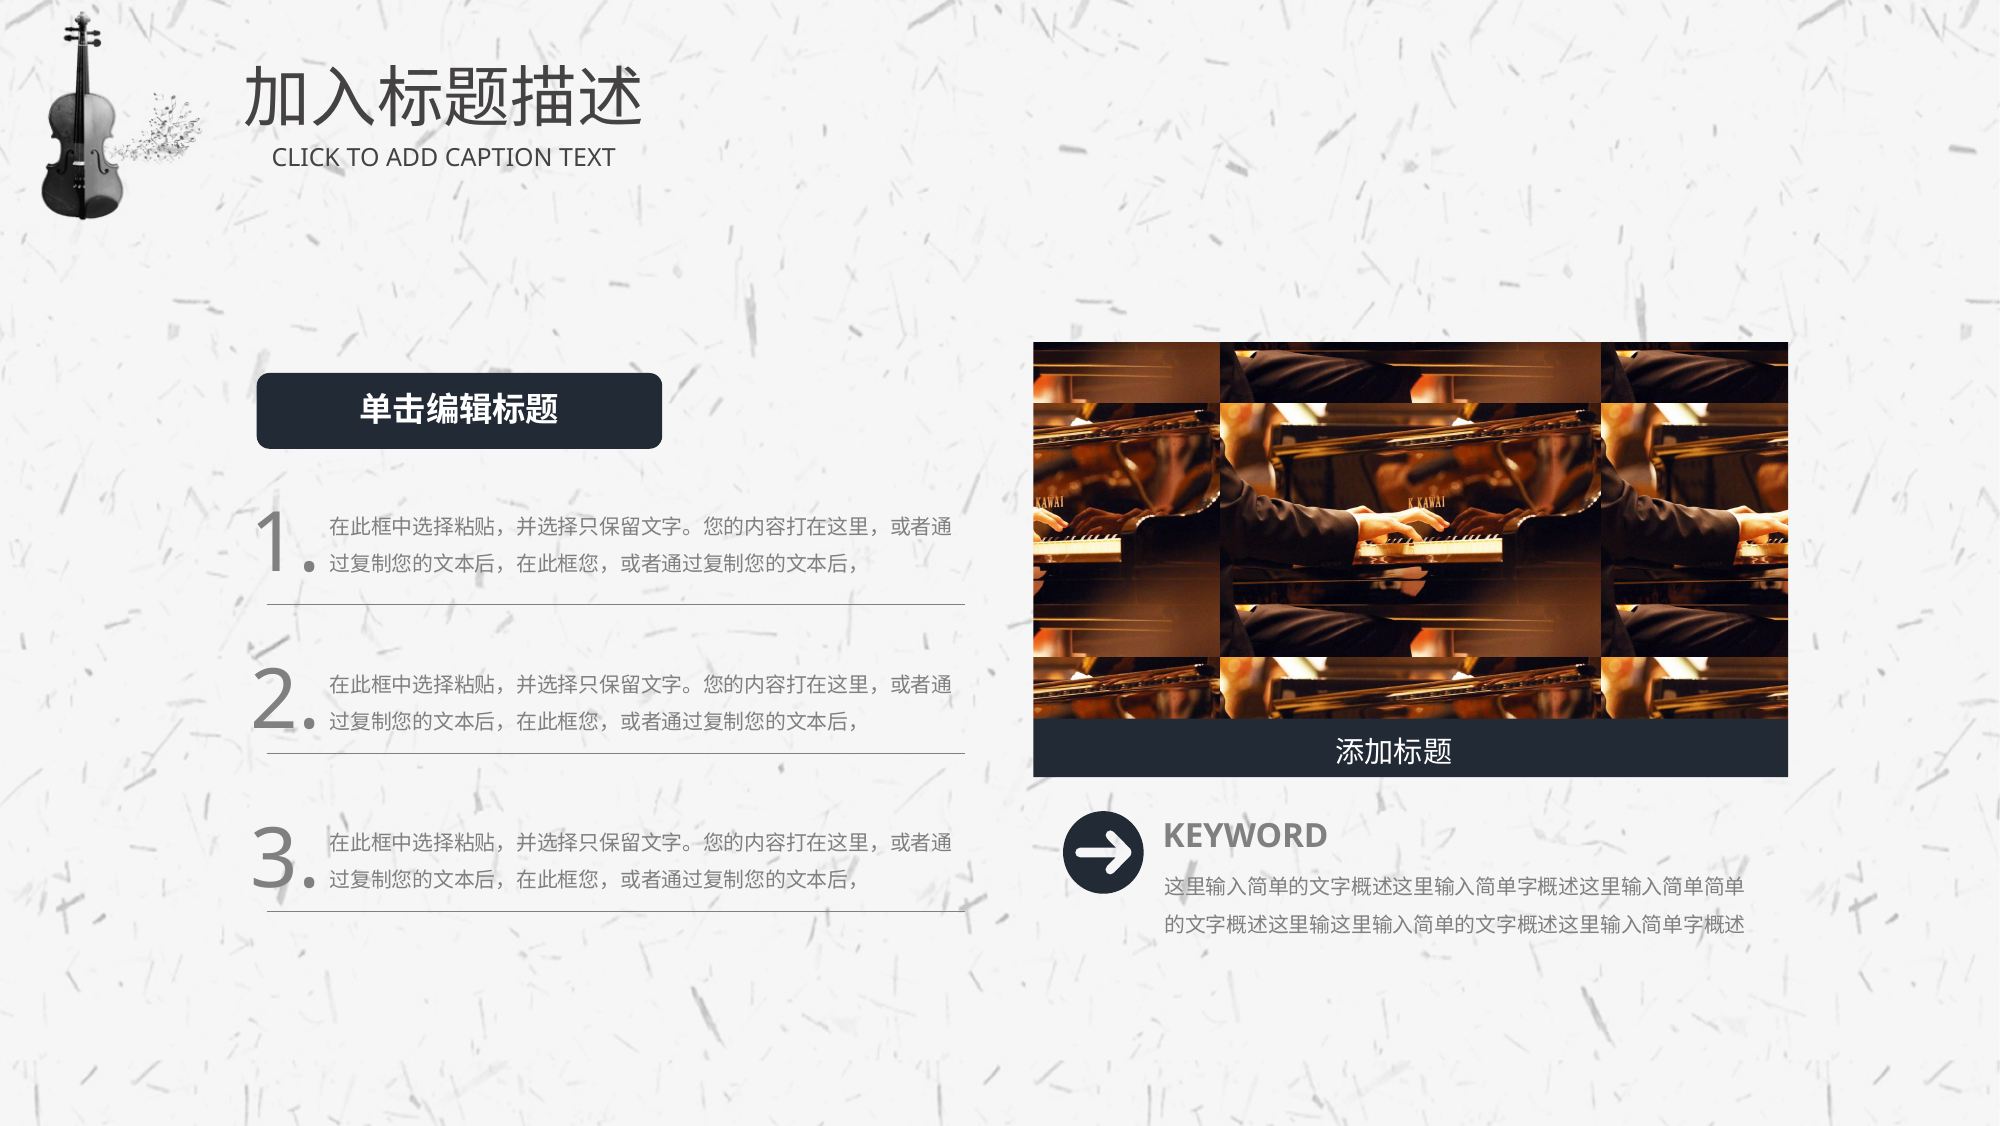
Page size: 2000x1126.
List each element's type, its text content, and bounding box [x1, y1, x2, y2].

text_box 在此框中选择粘贴，并选择只保留文字。您的内容打在这里，或者通过复制您的文本后，在此框您，或者通过复制您的文本后， [321, 813, 966, 897]
text_box 在此框中选择粘贴，并选择只保留文字。您的内容打在这里，或者通过复制您的文本后，在此框您，或者通过复制您的文本后， [321, 655, 966, 739]
text_box 1. [242, 483, 334, 592]
text_box 在此框中选择粘贴，并选择只保留文字。您的内容打在这里，或者通过复制您的文本后，在此框您，或者通过复制您的文本后， [321, 497, 966, 581]
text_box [1033, 342, 1789, 941]
text_box [256, 372, 663, 449]
picture [0, 0, 2000, 1126]
text_box 3. [242, 799, 334, 908]
text_box 2. [242, 641, 334, 750]
text_box 单击编辑标题 [290, 380, 629, 436]
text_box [176, 54, 711, 172]
